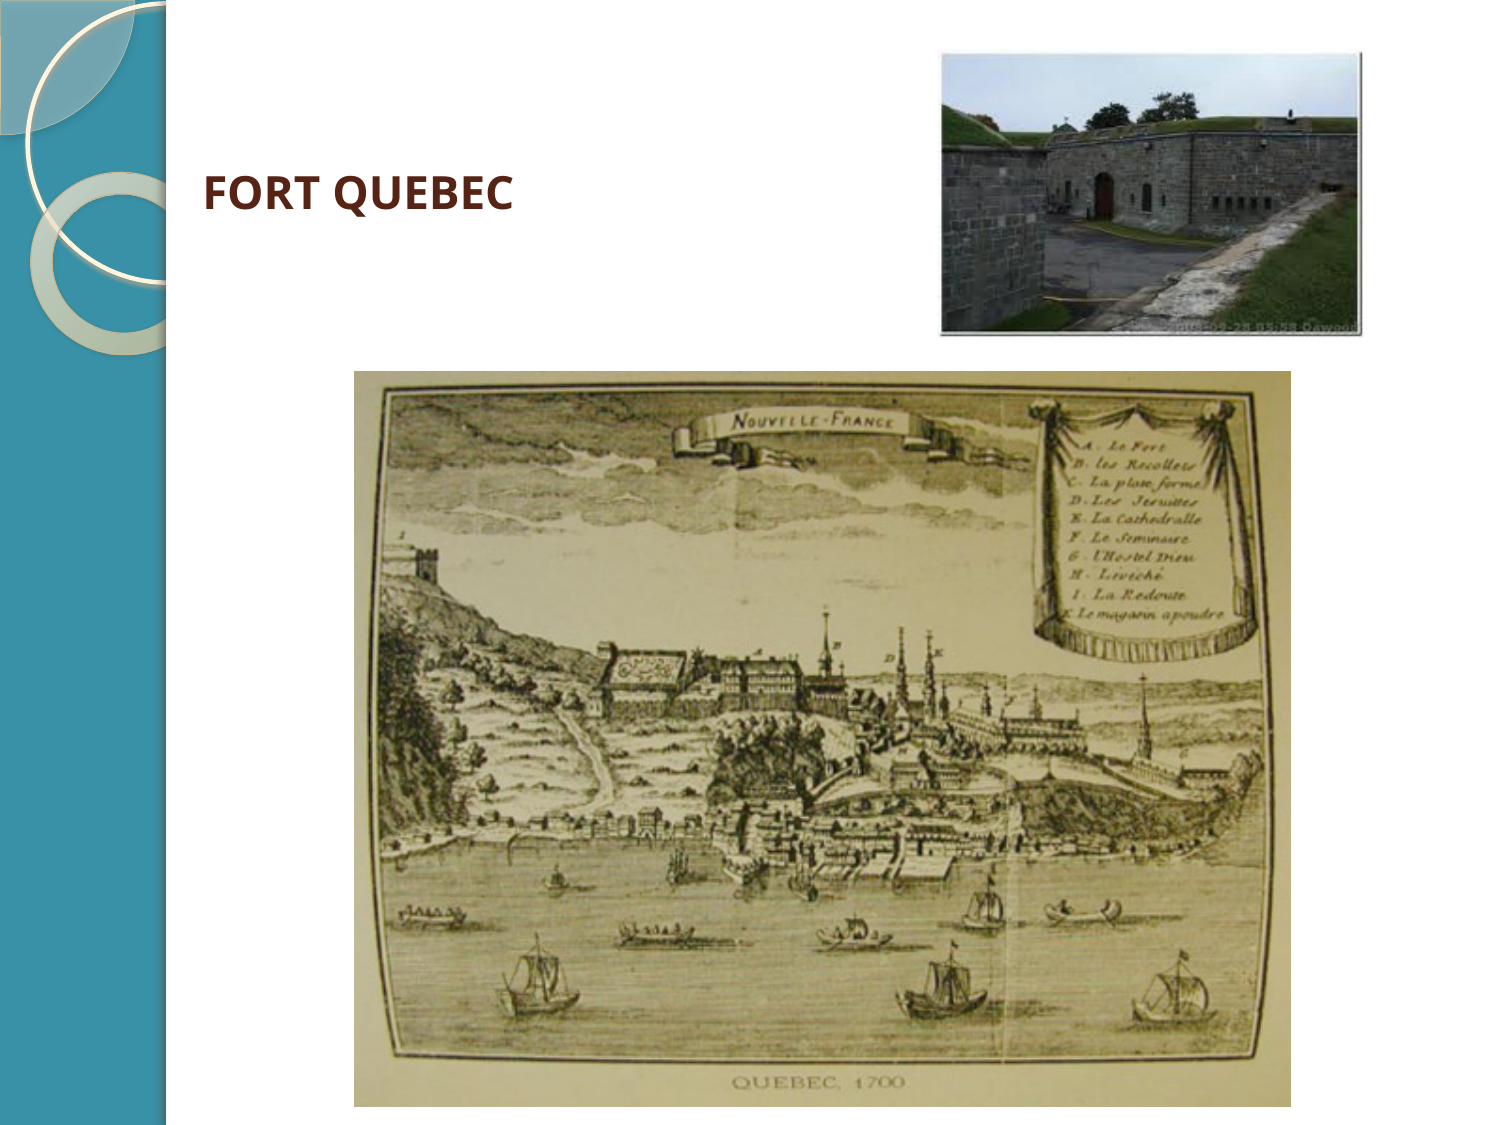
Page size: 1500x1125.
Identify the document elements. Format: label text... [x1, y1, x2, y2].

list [354, 371, 1291, 1108]
picture [937, 49, 1365, 338]
title Fort Quebec [187, 35, 700, 227]
